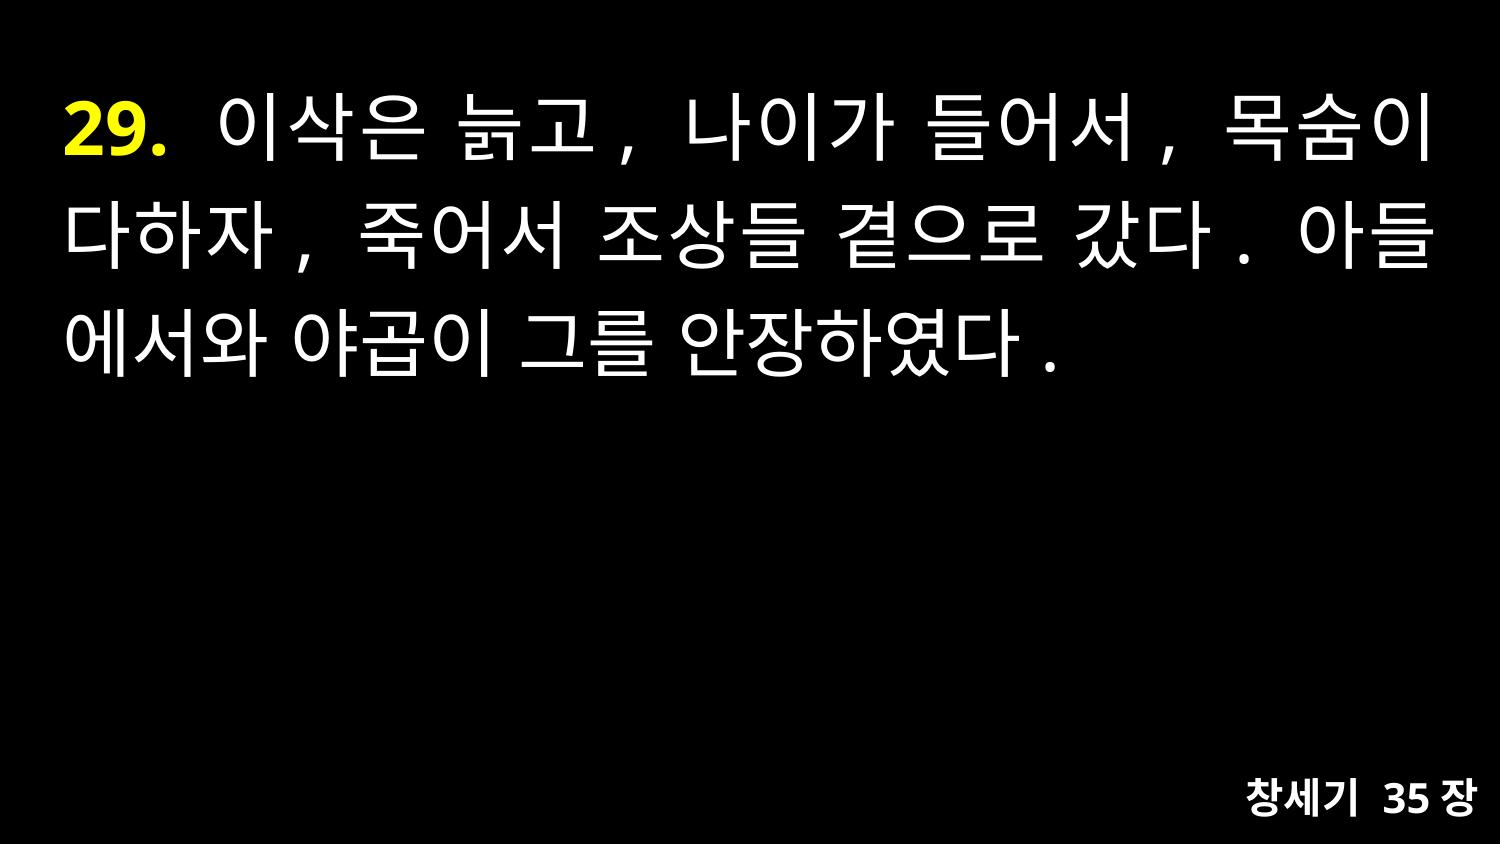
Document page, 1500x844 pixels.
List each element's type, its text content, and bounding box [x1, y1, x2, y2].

subtitle 창세기 35장 [916, 770, 1500, 844]
title 29. 이삭은 늙고, 나이가 들어서, 목숨이 다하자, 죽어서 조상들 곁으로 갔다. 아들 에서와 야곱이 그를 안장하였다. [0, 0, 1500, 844]
